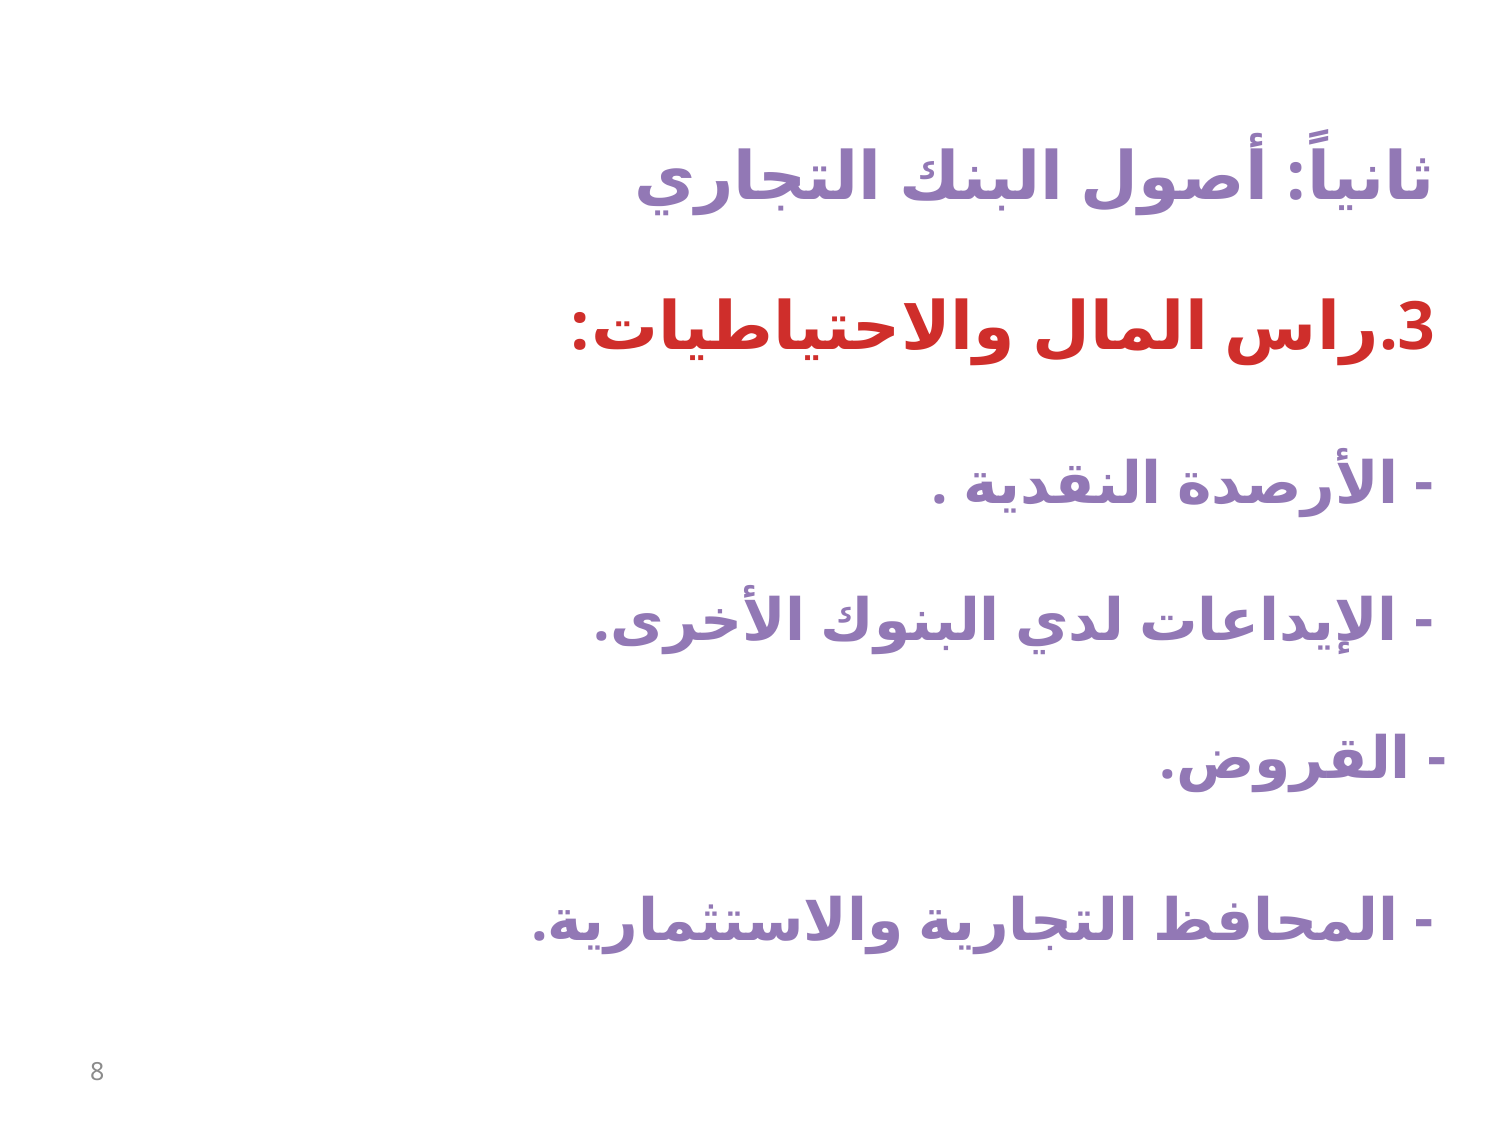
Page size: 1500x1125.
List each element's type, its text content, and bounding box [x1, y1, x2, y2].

text_box - القروض. [112, 712, 1463, 825]
text_box 3. راس المال والاحتياطيات: [99, 274, 1450, 402]
text_box [127, 457, 1478, 593]
text_box - الأرصدة النقدية . [99, 437, 1450, 560]
list ثانياً: أصول البنك التجاري [99, 125, 1450, 260]
slide_number 8 [75, 1042, 425, 1103]
text_box - المحافظ التجارية والاستثمارية. [99, 875, 1450, 988]
text_box - الإيداعات لدي البنوك الأخرى. [99, 575, 1450, 675]
